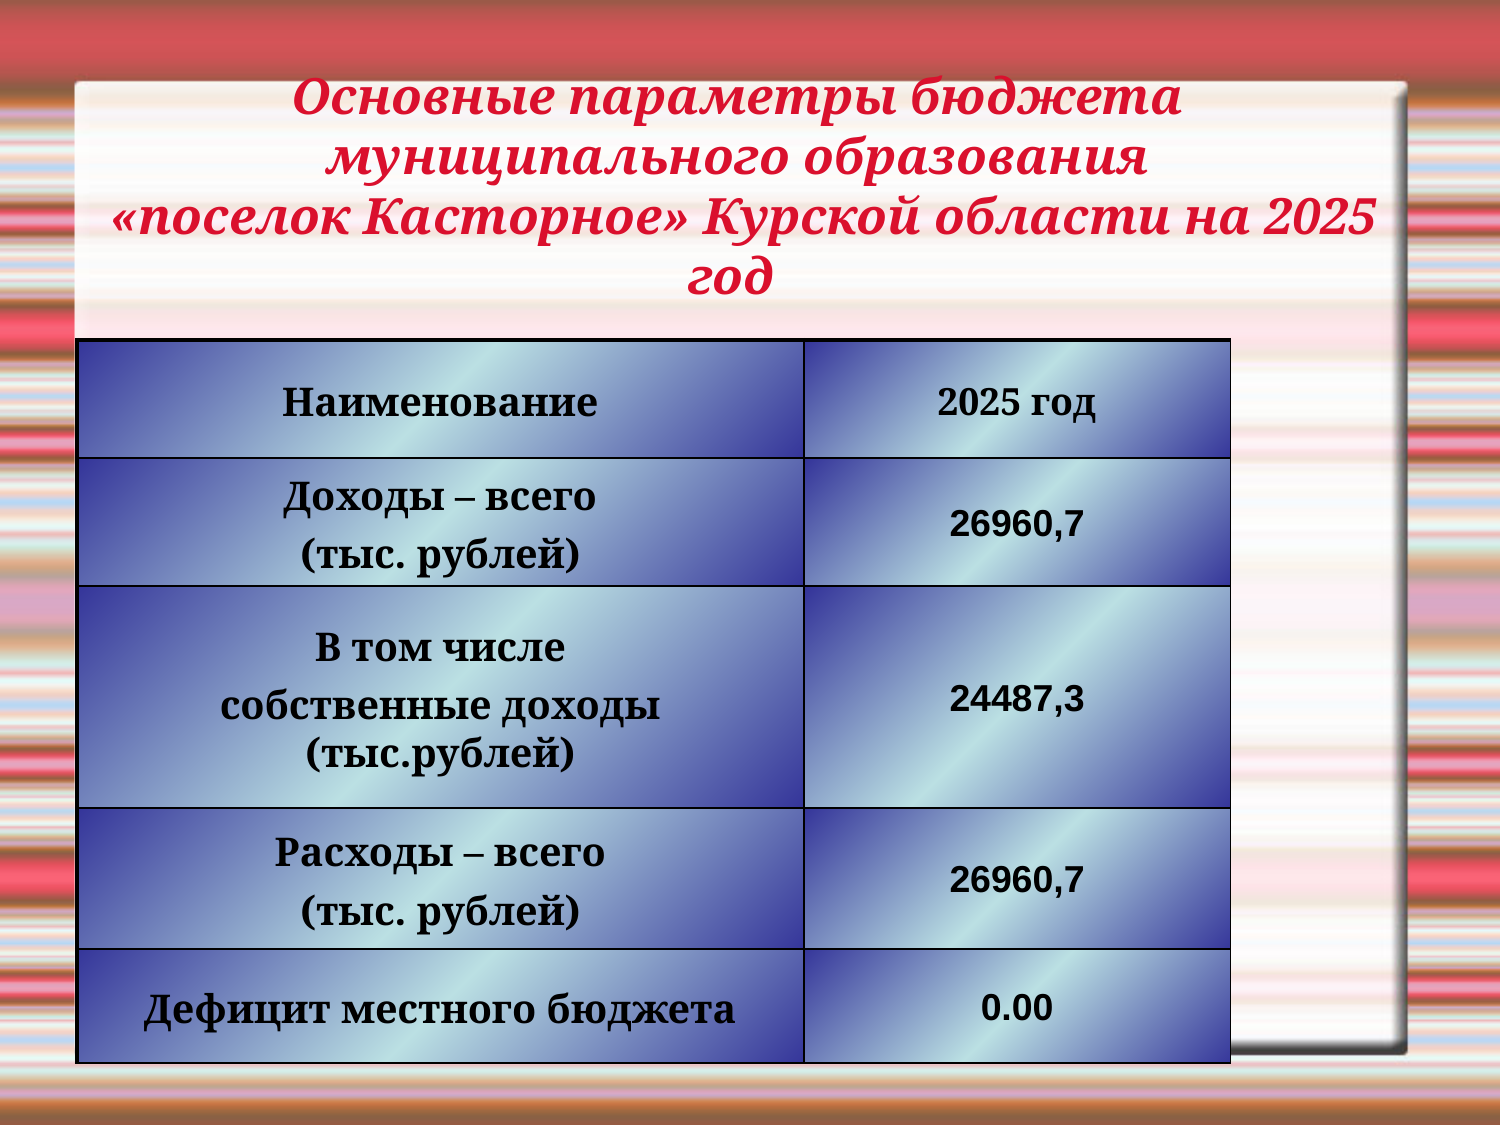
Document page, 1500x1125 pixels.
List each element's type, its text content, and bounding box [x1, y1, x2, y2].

table_header Наименование [79, 342, 803, 457]
table_cell В том числе собственные доходы (тыс.рублей) [79, 587, 803, 807]
table_cell 26960,7 [805, 809, 1230, 948]
table_header 2025 год [805, 342, 1230, 457]
table_cell 26960,7 [805, 459, 1230, 585]
table_cell Доходы – всего (тыс. рублей) [79, 459, 803, 585]
table_cell 0.00 [805, 950, 1230, 1062]
table_cell 24487,3 [805, 587, 1230, 807]
table_cell Дефицит местного бюджета [79, 950, 803, 1062]
title Основные параметры бюджета муниципального образования «поселок Касторное» Курской области на 2025 год [64, 77, 1424, 292]
picture [0, 0, 1500, 1125]
table_cell Расходы – всего (тыс. рублей) [79, 809, 803, 948]
